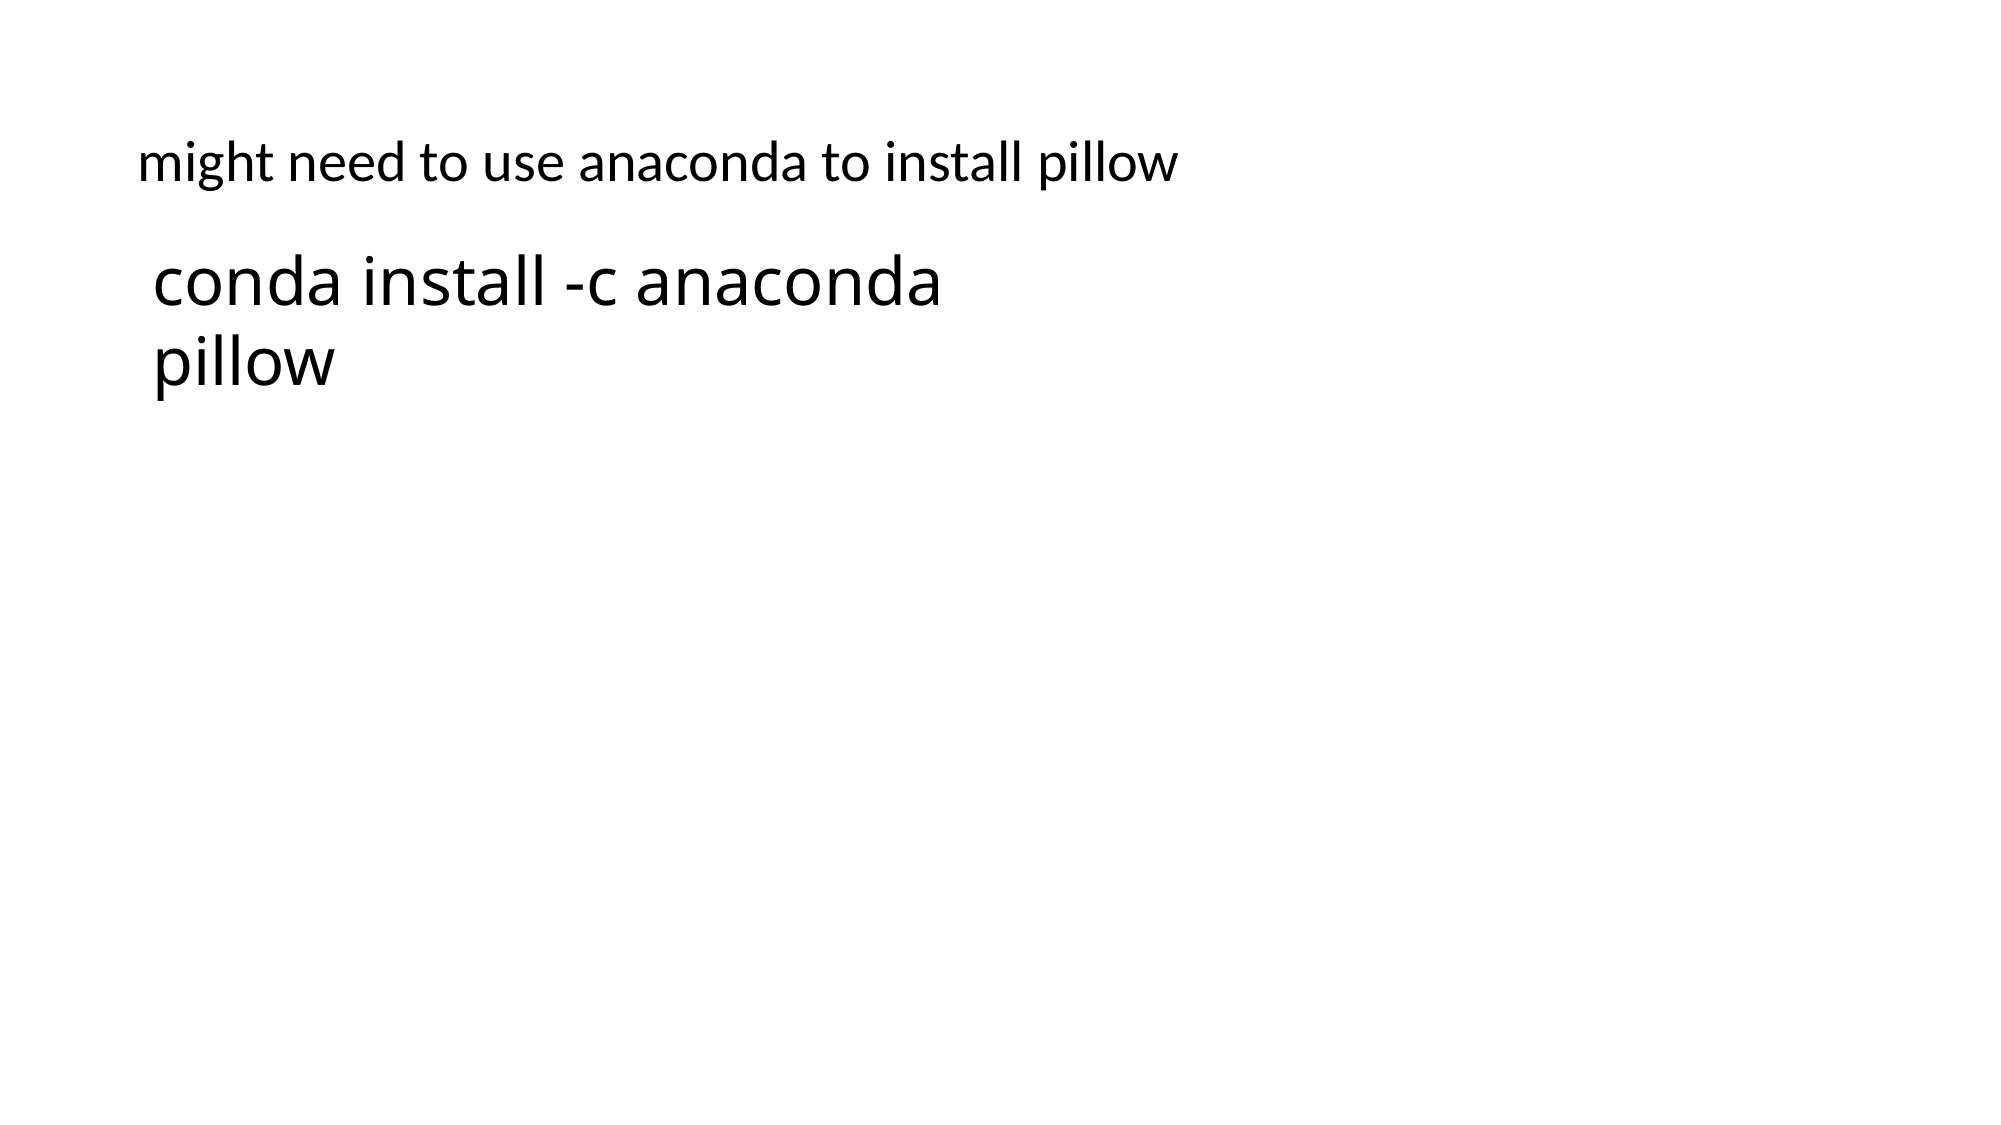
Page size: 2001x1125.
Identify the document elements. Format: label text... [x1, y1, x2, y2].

list might need to use anaconda to install pillow [122, 123, 1848, 220]
title conda install -c anaconda pillow [137, 217, 1132, 421]
